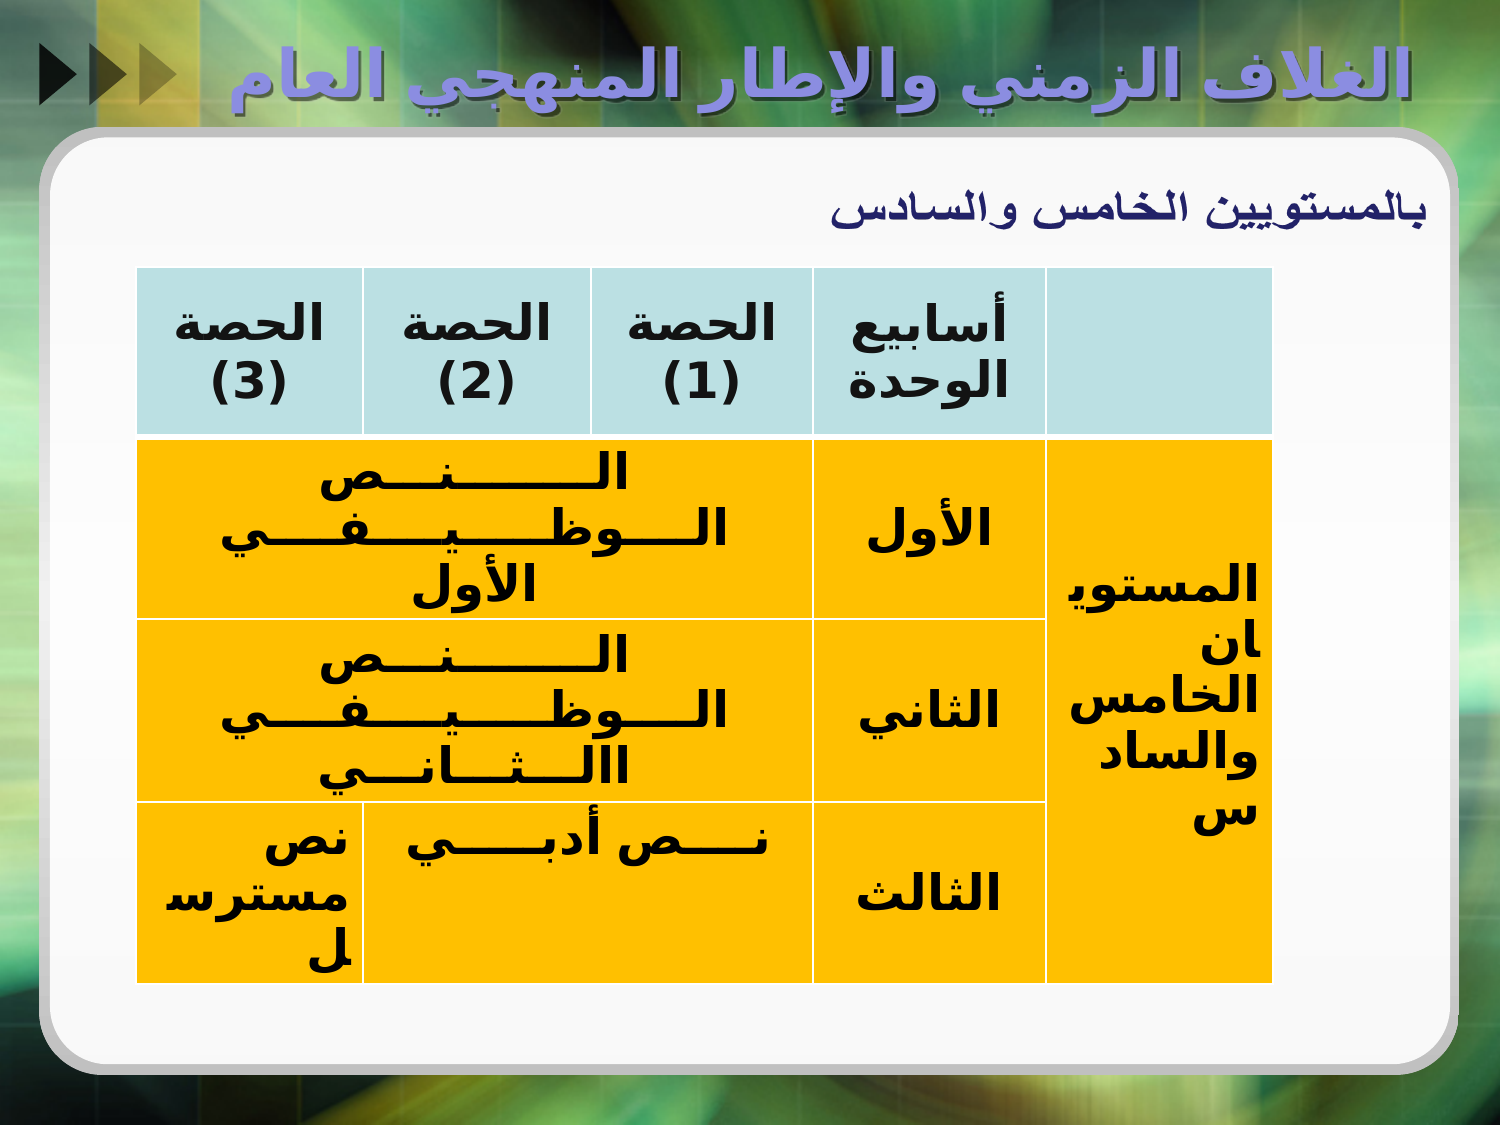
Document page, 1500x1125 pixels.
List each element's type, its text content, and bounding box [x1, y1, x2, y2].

table_cell نص مسترسل [137, 803, 362, 983]
table_header الحصة (1) [592, 287, 812, 434]
table_cell الــــــــنـــص الــــوظـــــيــــفــــي الأول [137, 440, 812, 618]
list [111, 136, 1463, 280]
table_cell الثالث [814, 803, 1045, 983]
table_cell الأول [814, 440, 1045, 618]
table_cell المستويان الخامس والسادس [1047, 440, 1272, 983]
picture [0, 0, 1500, 1125]
table_cell نــــص أدبـــــي [364, 803, 812, 983]
table_header [1047, 287, 1272, 434]
table_header أسابيع الوحدة [814, 287, 1045, 434]
table_cell الثاني [814, 620, 1045, 801]
table_header الحصة (2) [364, 287, 590, 434]
table_header الحصة (3) [137, 287, 362, 434]
table_cell الــــــــنـــص الــــوظـــــيــــفــــي االـــثـــانـــي [137, 620, 812, 801]
title الغلاف الزمني والإطار المنهجي العام [212, 24, 1463, 118]
